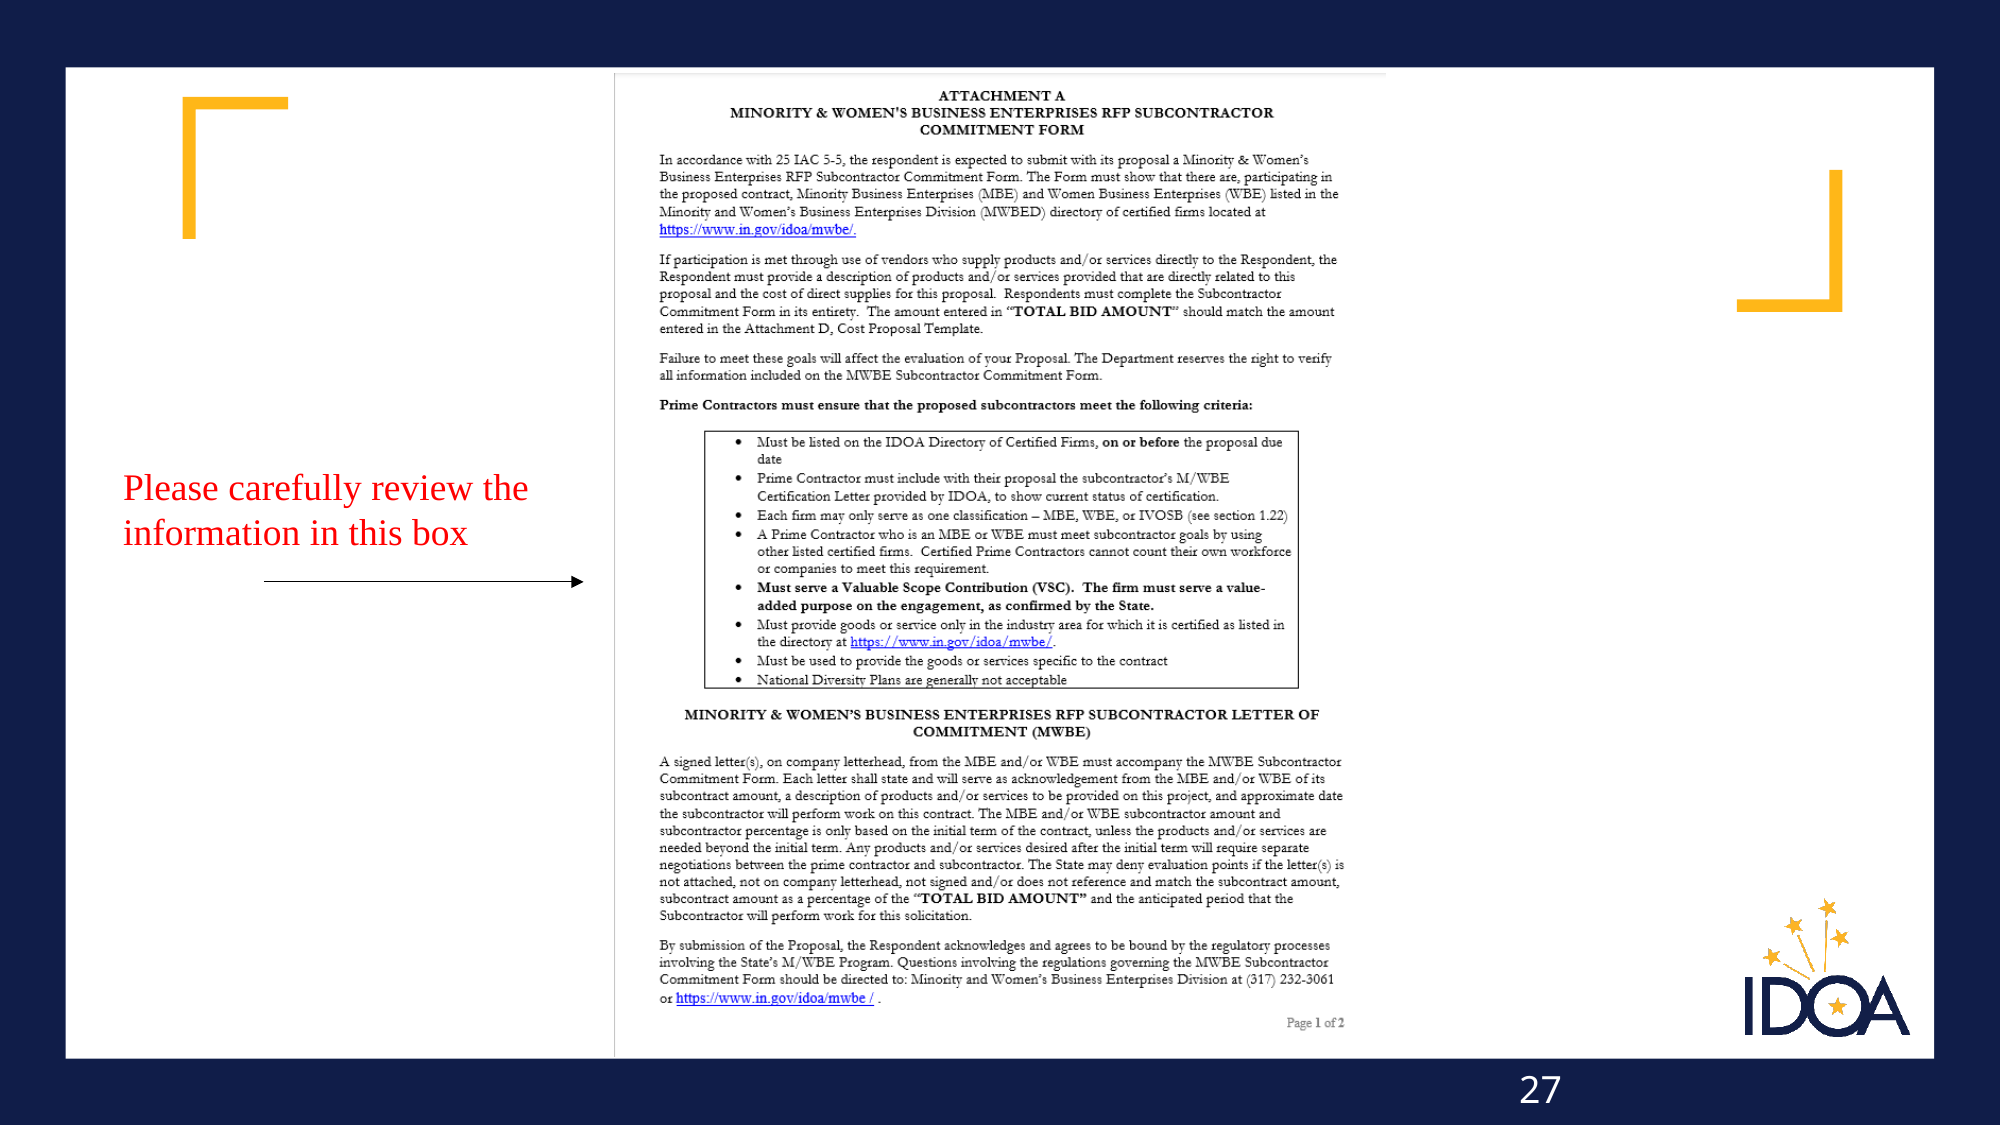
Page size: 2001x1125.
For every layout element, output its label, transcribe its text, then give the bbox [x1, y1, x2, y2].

picture [614, 73, 1386, 1058]
slide_number 27 [1504, 1058, 1767, 1125]
picture [1702, 857, 1959, 1114]
text_box Please carefully review the information in this box [108, 455, 614, 561]
